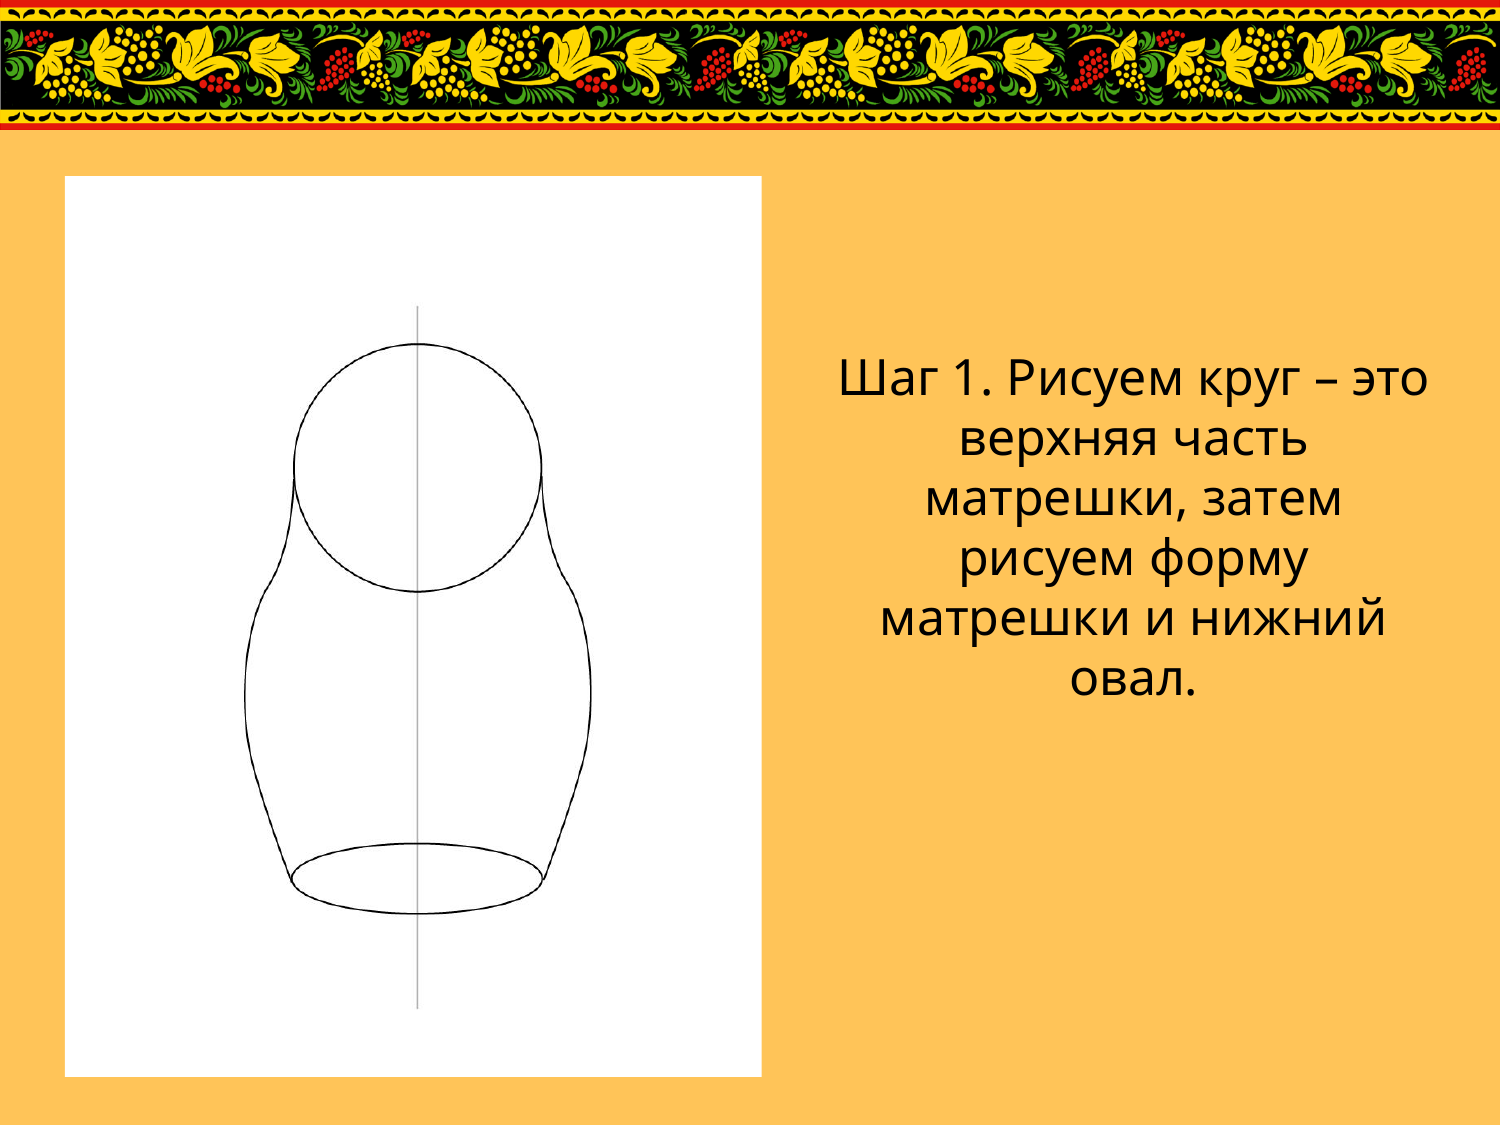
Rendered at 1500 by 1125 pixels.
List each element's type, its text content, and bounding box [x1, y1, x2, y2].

picture [0, 0, 1500, 1125]
title Шаг 1. Рисуем круг – это верхняя часть матрешки, затем рисуем форму матрешки и нижний овал. [820, 154, 1447, 1077]
